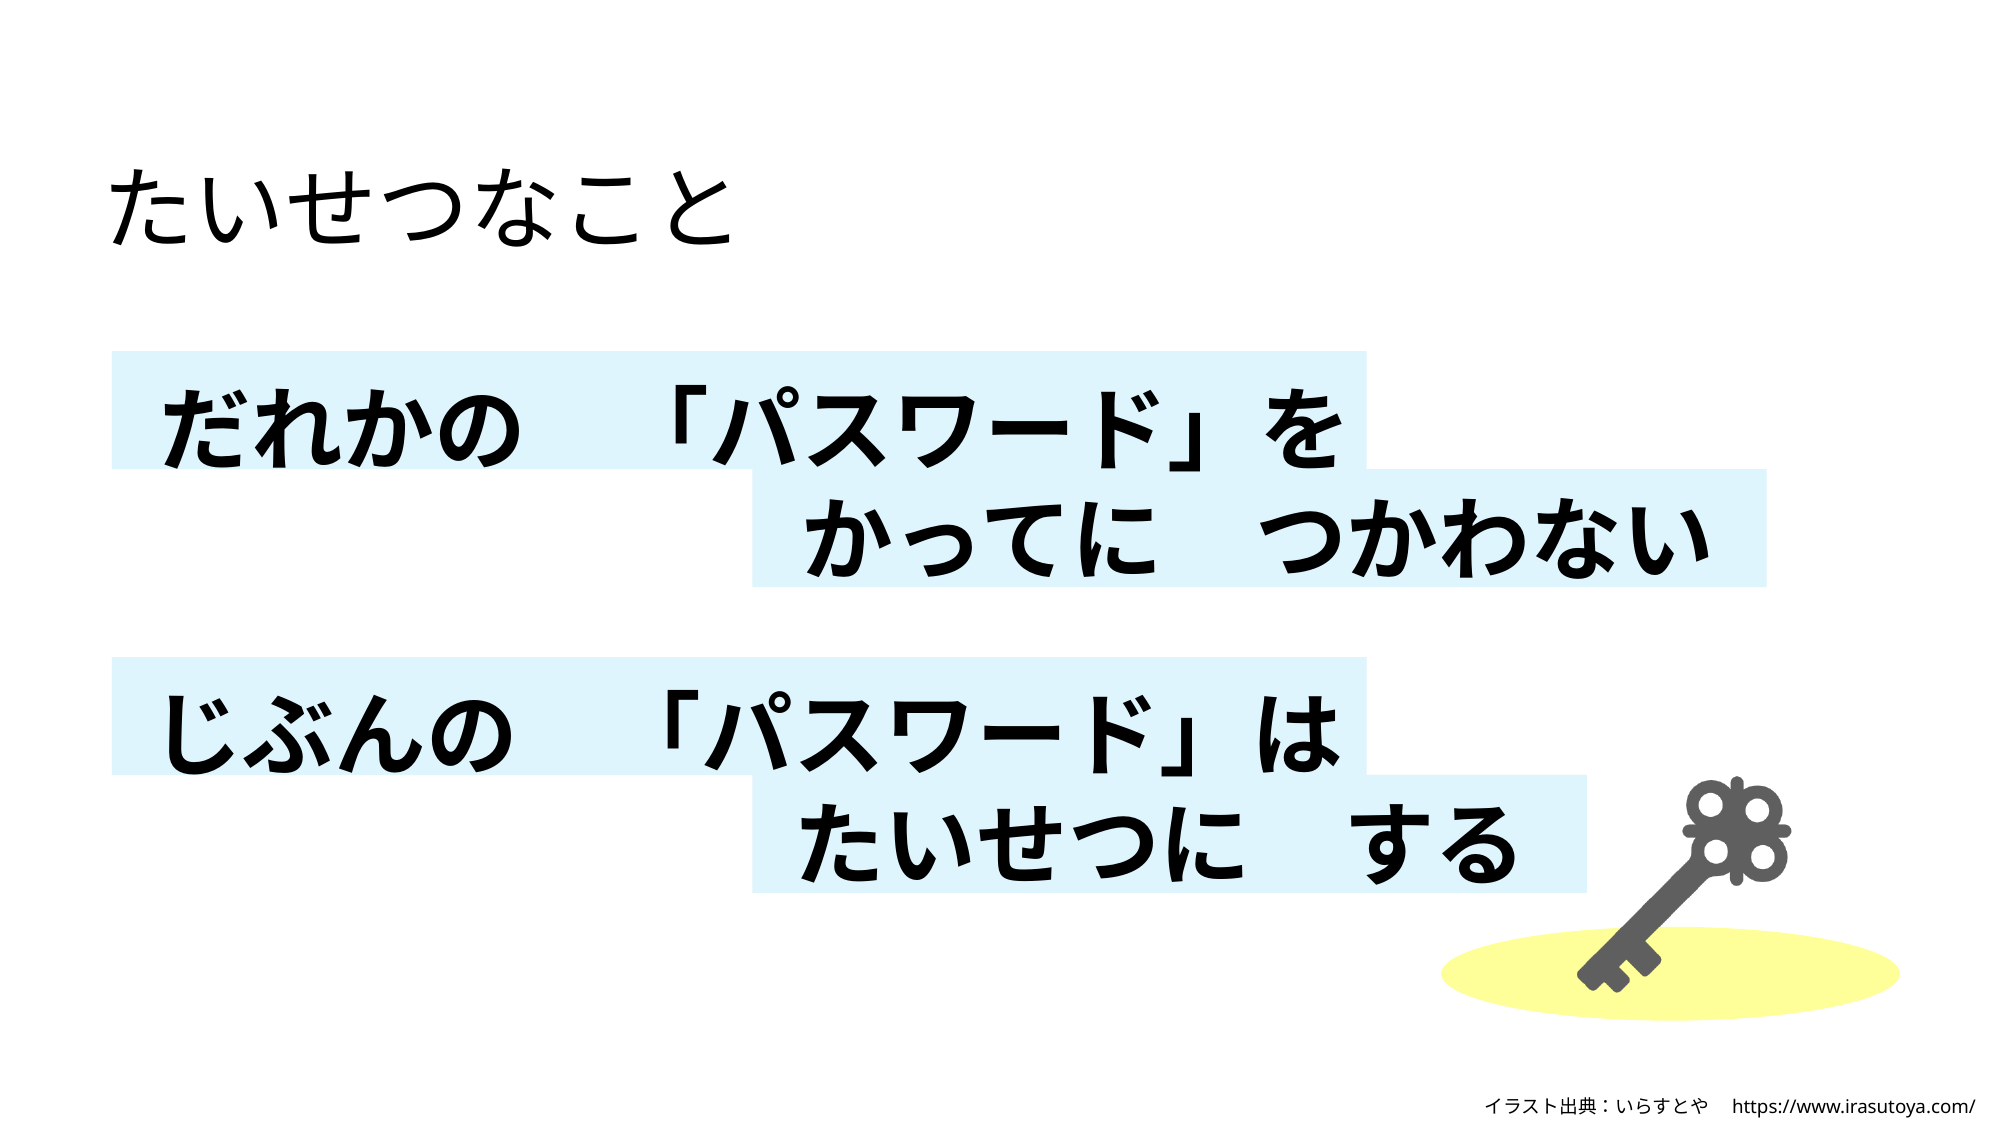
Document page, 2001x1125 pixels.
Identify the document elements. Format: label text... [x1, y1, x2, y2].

text_box イラスト出典：いらすとや https://www.irasutoya.com/ [1469, 1087, 2000, 1125]
text_box じぶんの 「パスワード」は たいせつに する [136, 669, 1892, 905]
text_box [1439, 931, 1902, 1023]
picture [1558, 758, 1812, 1012]
text_box だれかの 「パスワード」を かってに つかわない [144, 364, 1940, 599]
text_box [111, 656, 1368, 776]
text_box たいせつなこと [87, 142, 790, 268]
text_box [111, 350, 1368, 470]
